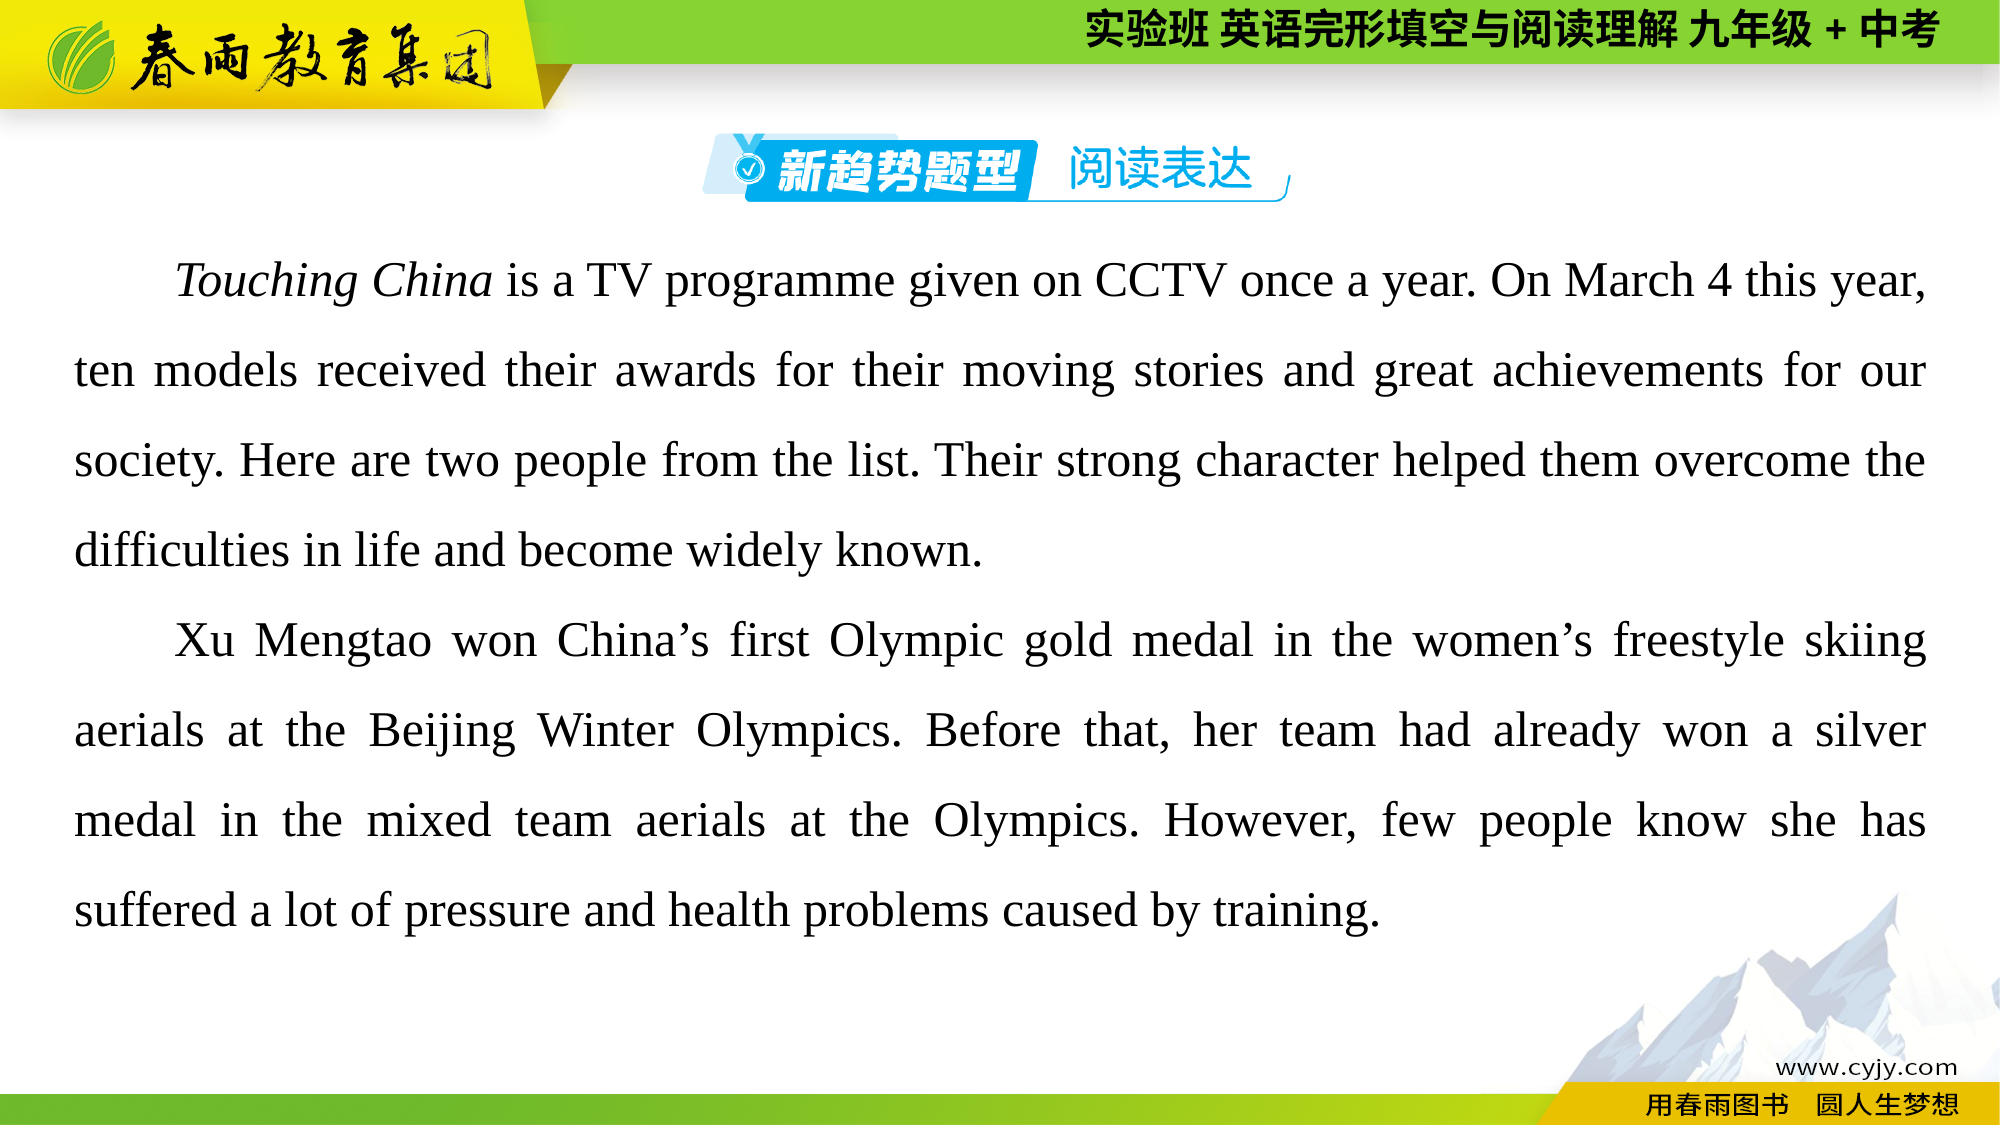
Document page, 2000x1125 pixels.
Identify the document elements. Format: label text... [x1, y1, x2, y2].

picture [0, 0, 2000, 1125]
list Touching China is a TV programme given on CCTV once a year. On March 4 this year, ten models received their awards for their moving stories and great achievements for our society. Here are two people from the list. Their strong character helped them overcome the difficulties in life and become widely known. Xu Mengtao won China’s first Olympic gold medal in the women’s freestyle skiing aerials at the Beijing Winter Olympics. Before that, her team had already won a silver medal in the mixed team aerials at the Olympics. However, few people know she has suffered a lot of pressure and health problems caused by training. [59, 208, 1944, 951]
